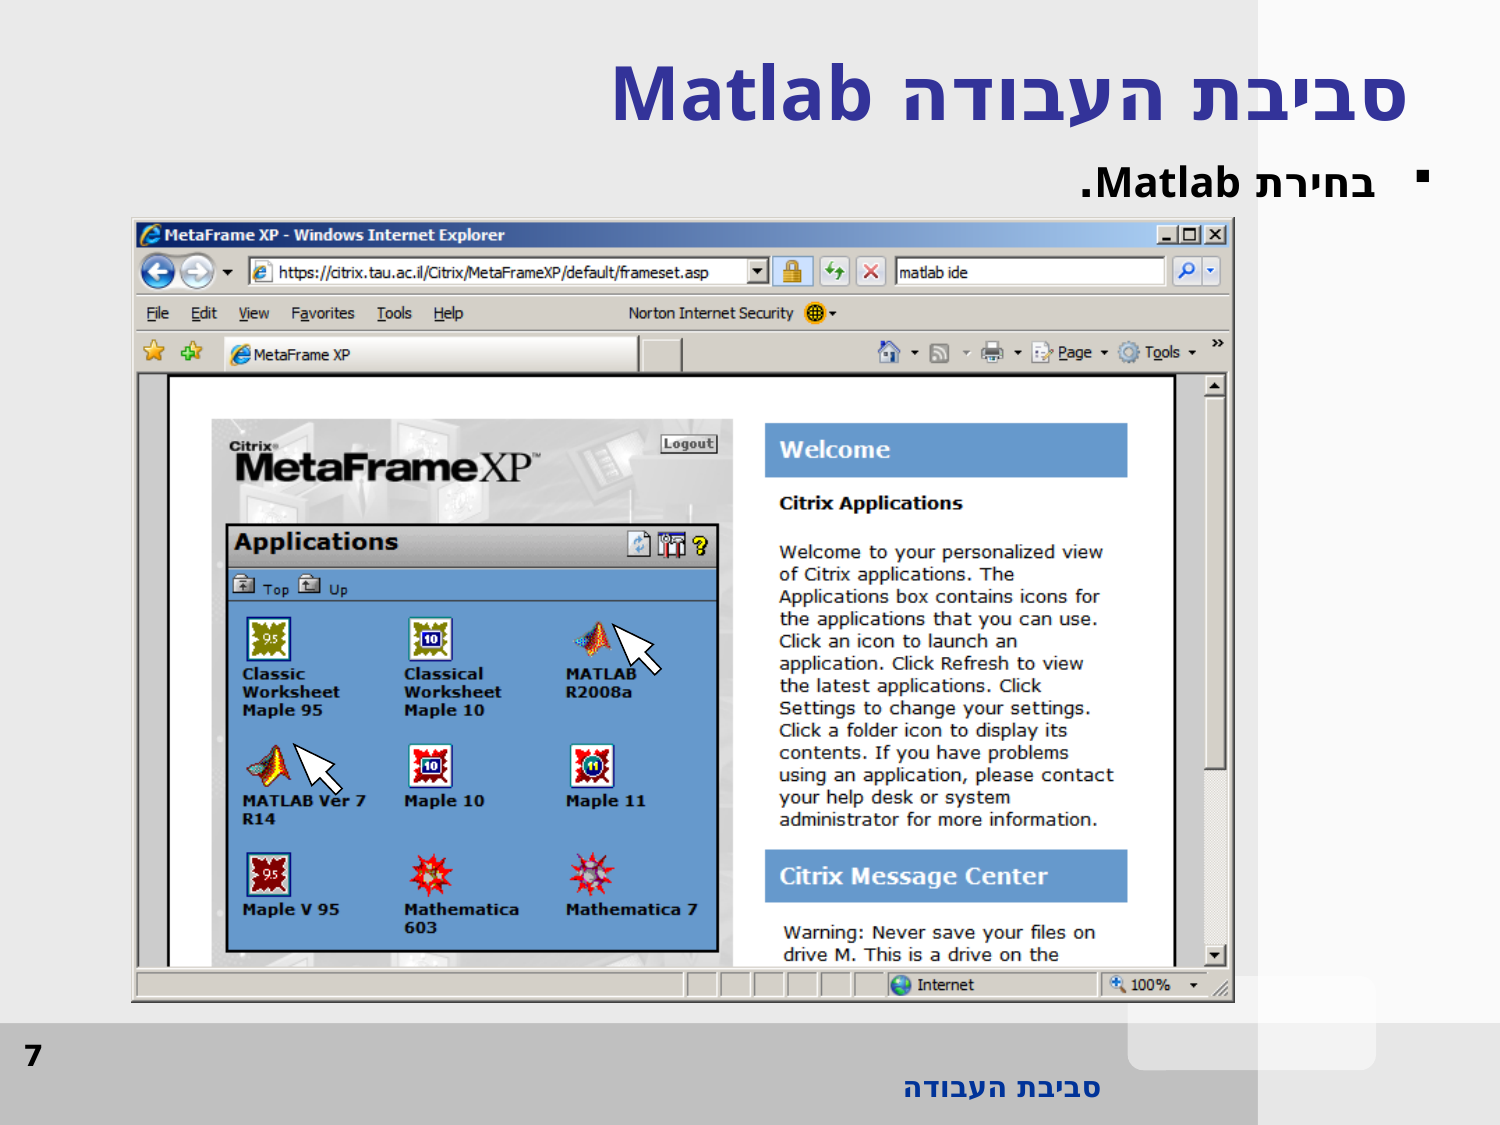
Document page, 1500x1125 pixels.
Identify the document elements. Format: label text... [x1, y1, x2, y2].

picture [130, 217, 1235, 1004]
text_box בחירת Matlab. [100, 148, 1448, 214]
text_box סביבת העבודה [887, 1060, 1117, 1111]
text_box סביבת העבודה Matlab [149, 20, 1425, 148]
slide_number 7 [8, 1029, 359, 1108]
